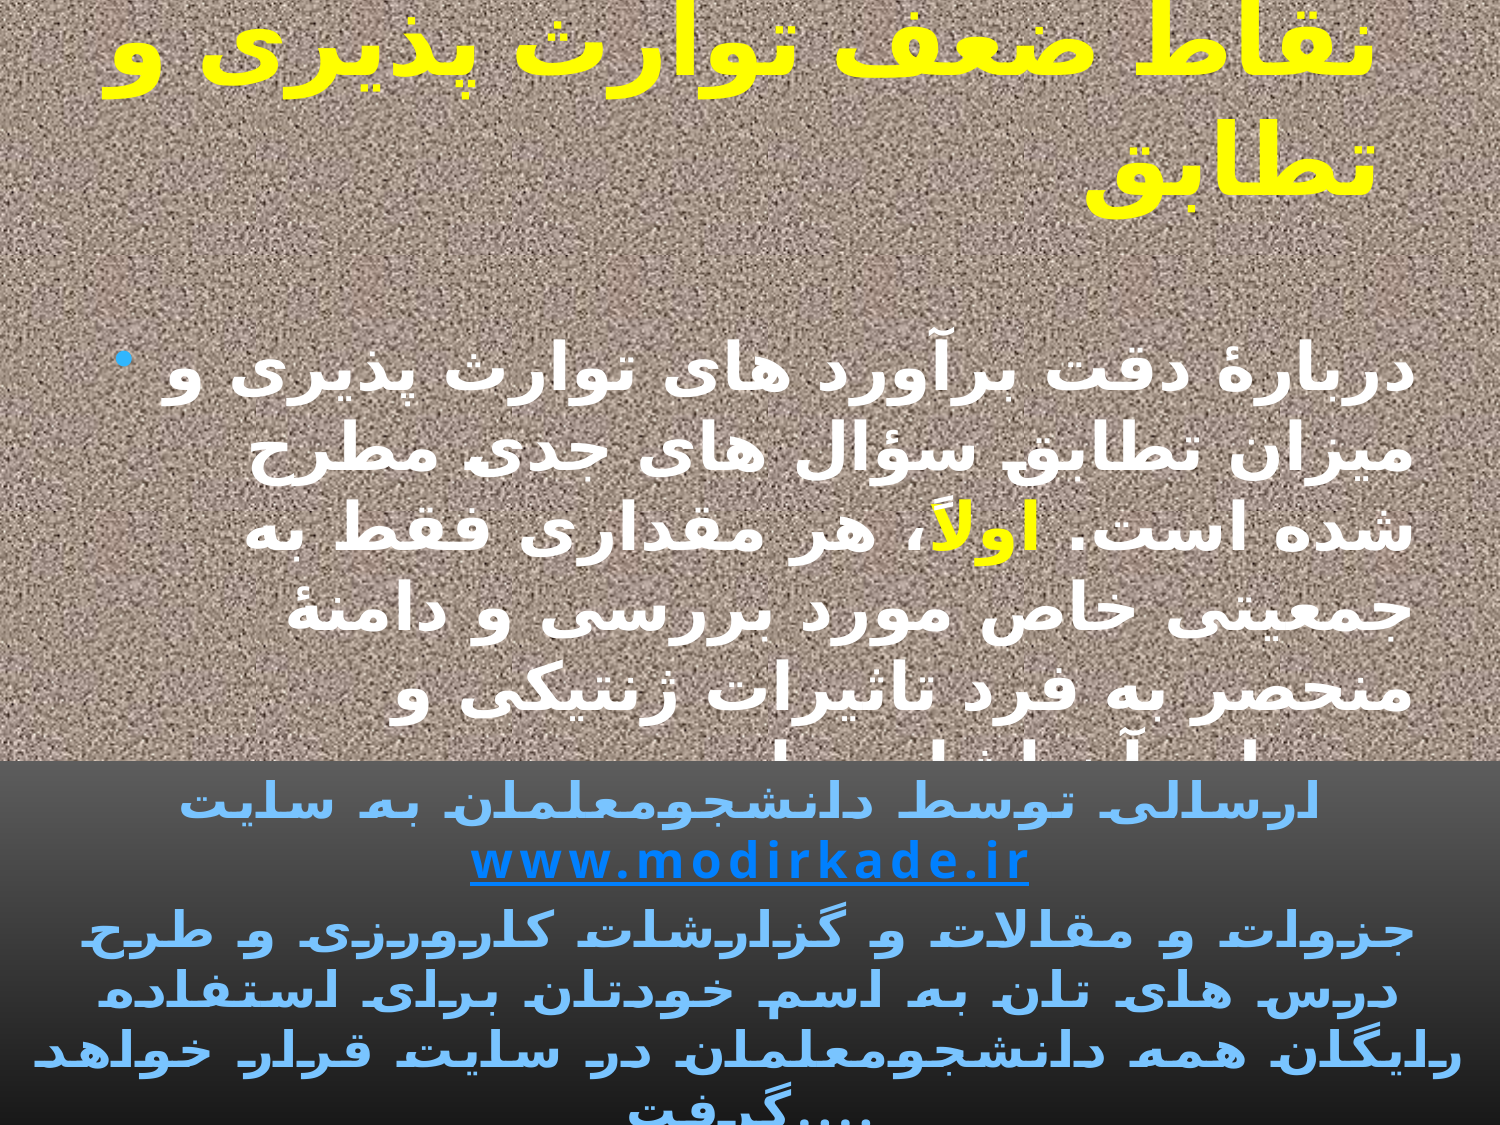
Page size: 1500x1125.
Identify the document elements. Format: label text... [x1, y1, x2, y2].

text_box ارسالی توسط دانشجومعلمان به سایت www.modirkade.ir جزوات و مقالات و گزارشات کارورزی و طرح درس های تان به اسم خودتان برای استفاده رایگان همه دانشجومعلمان در سایت قرار خواهد گرفت.... موفق و سربلند باشید... [0, 761, 1500, 1125]
picture [0, 0, 1500, 761]
list دربارۀ دقت برآورد های توارث پذیری و میزان تطابق سؤال های جدی مطرح شده است. اولاً، هر مقداری فقط به جمعیتی خاص مورد بررسی و دامنۀ منحصر به فرد تاثیرات ژنتیکی و محیطی آن اشاره دارد [82, 316, 1432, 722]
title نقاط ضعف توارث پذیری و تطابق [46, 35, 1397, 223]
